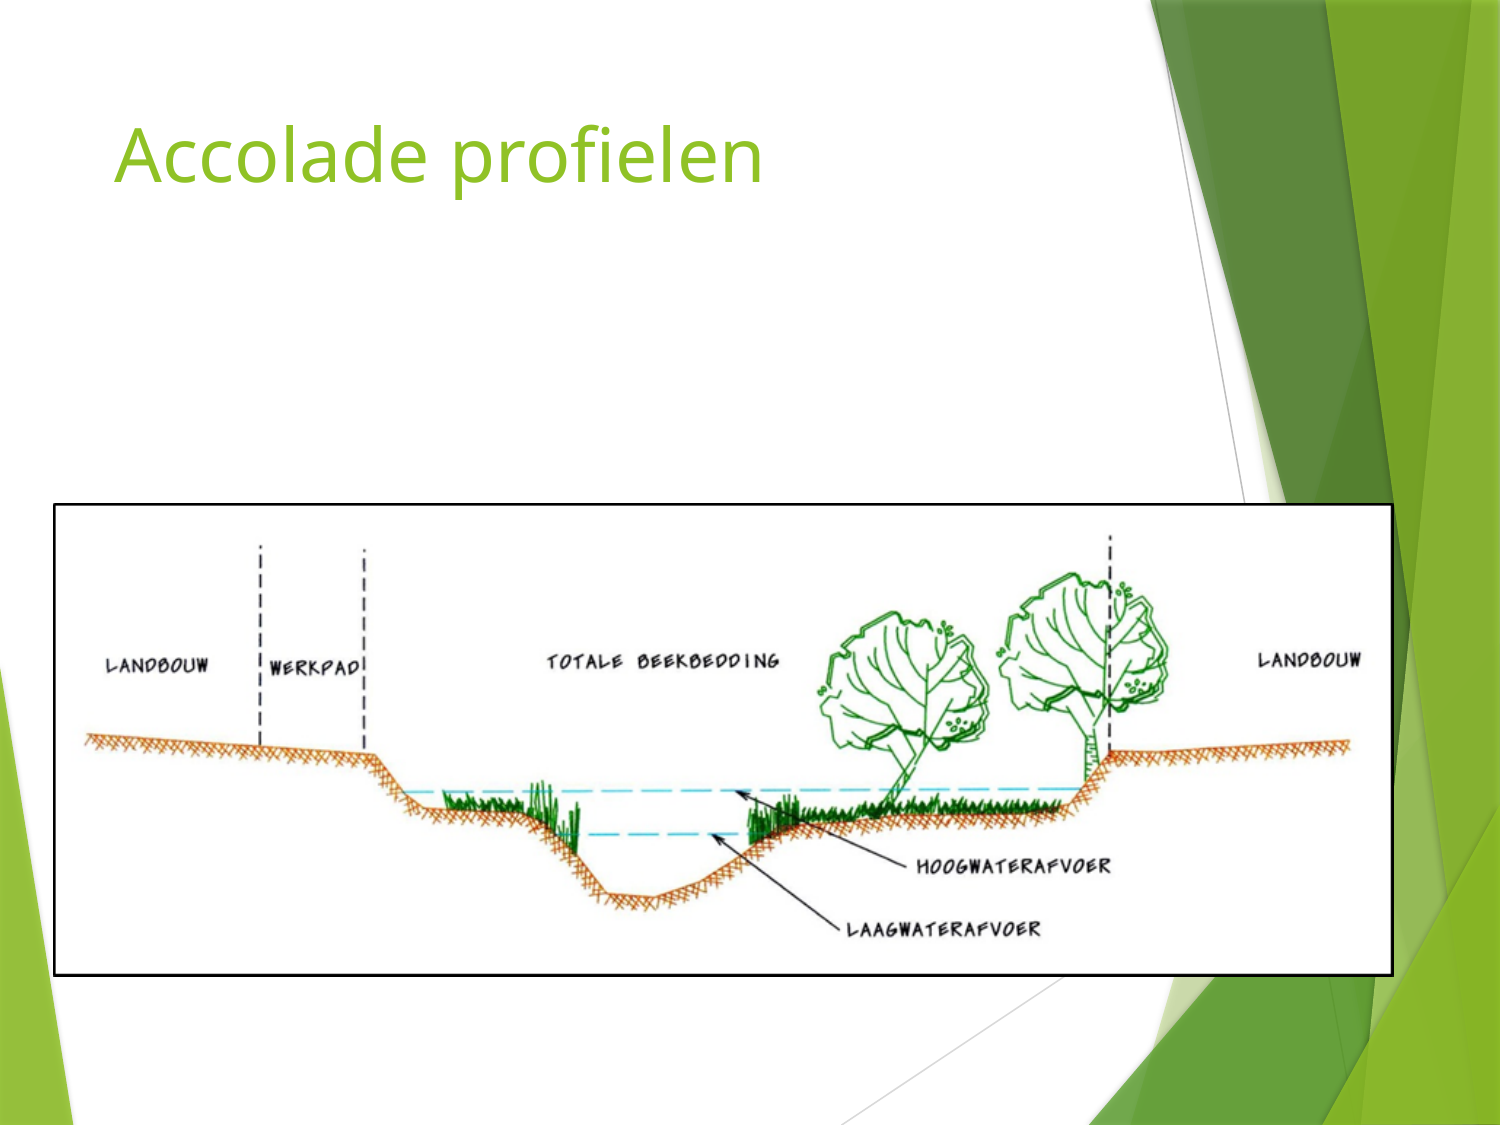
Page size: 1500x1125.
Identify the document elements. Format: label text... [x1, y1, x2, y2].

title Accolade profielen [99, 99, 1142, 317]
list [52, 502, 1395, 978]
